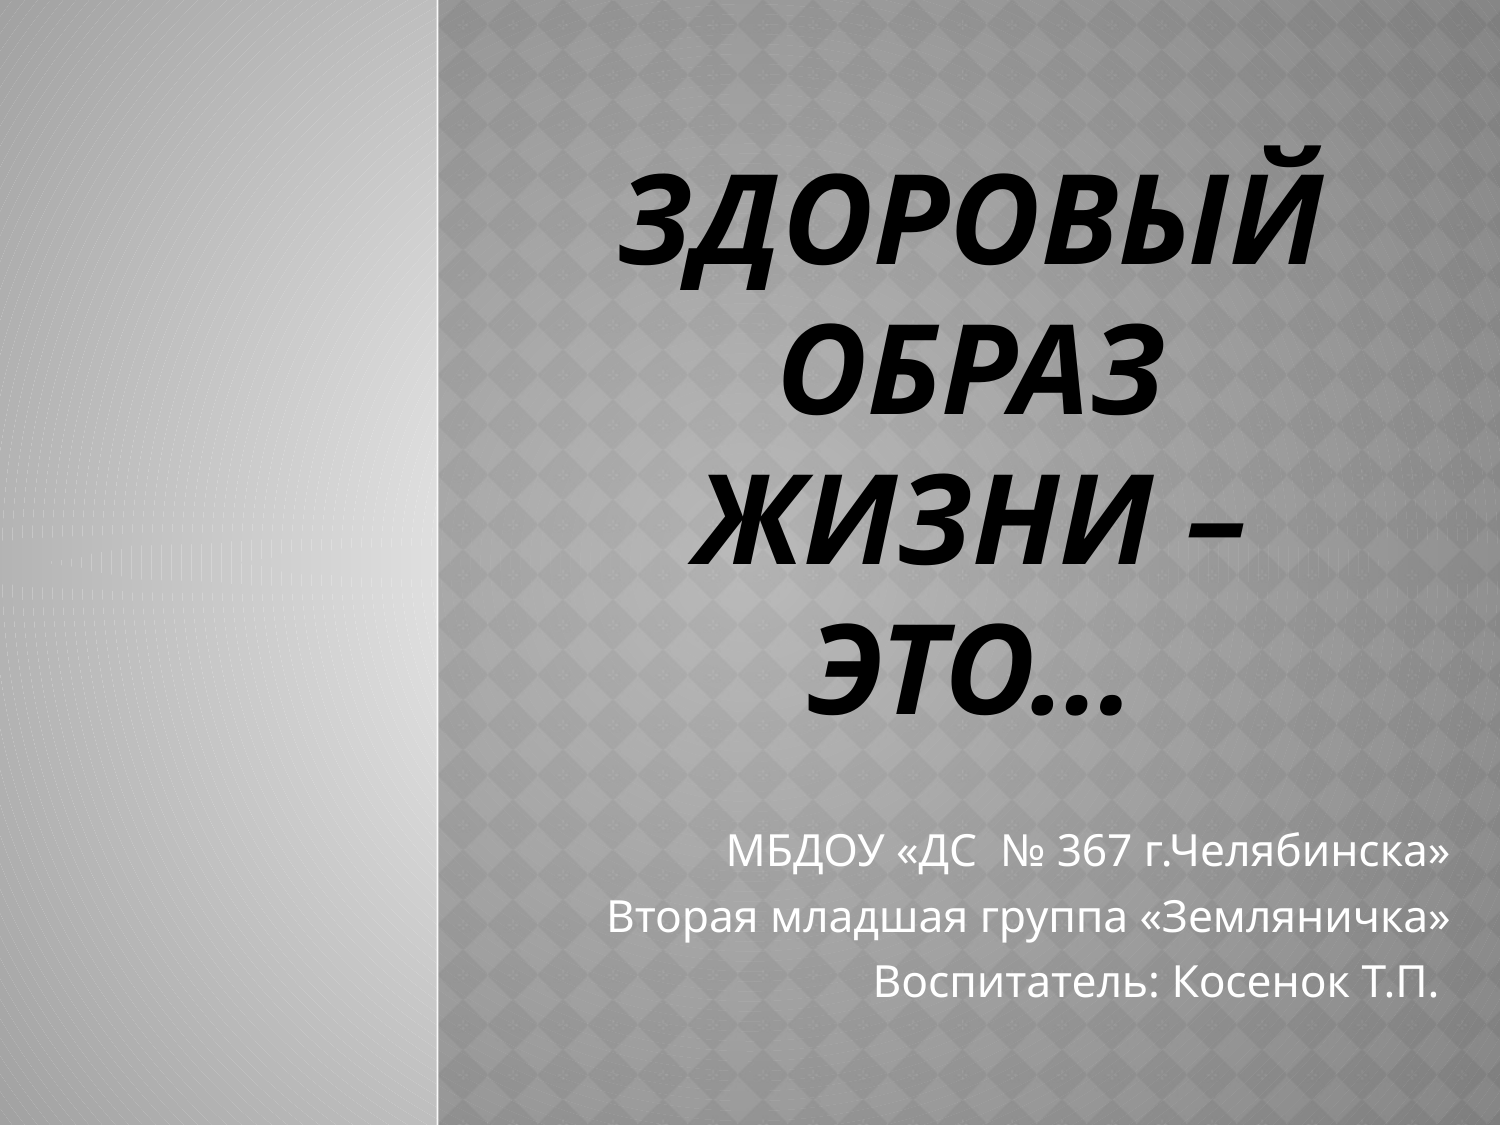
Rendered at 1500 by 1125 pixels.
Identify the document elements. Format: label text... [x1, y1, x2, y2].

subtitle МБДОУ «ДС № 367 г.Челябинска» Вторая младшая группа «Земляничка» Воспитатель: Косенок Т.П. [597, 822, 1459, 1059]
title Здоровый образ жизни – это… [552, 87, 1390, 740]
